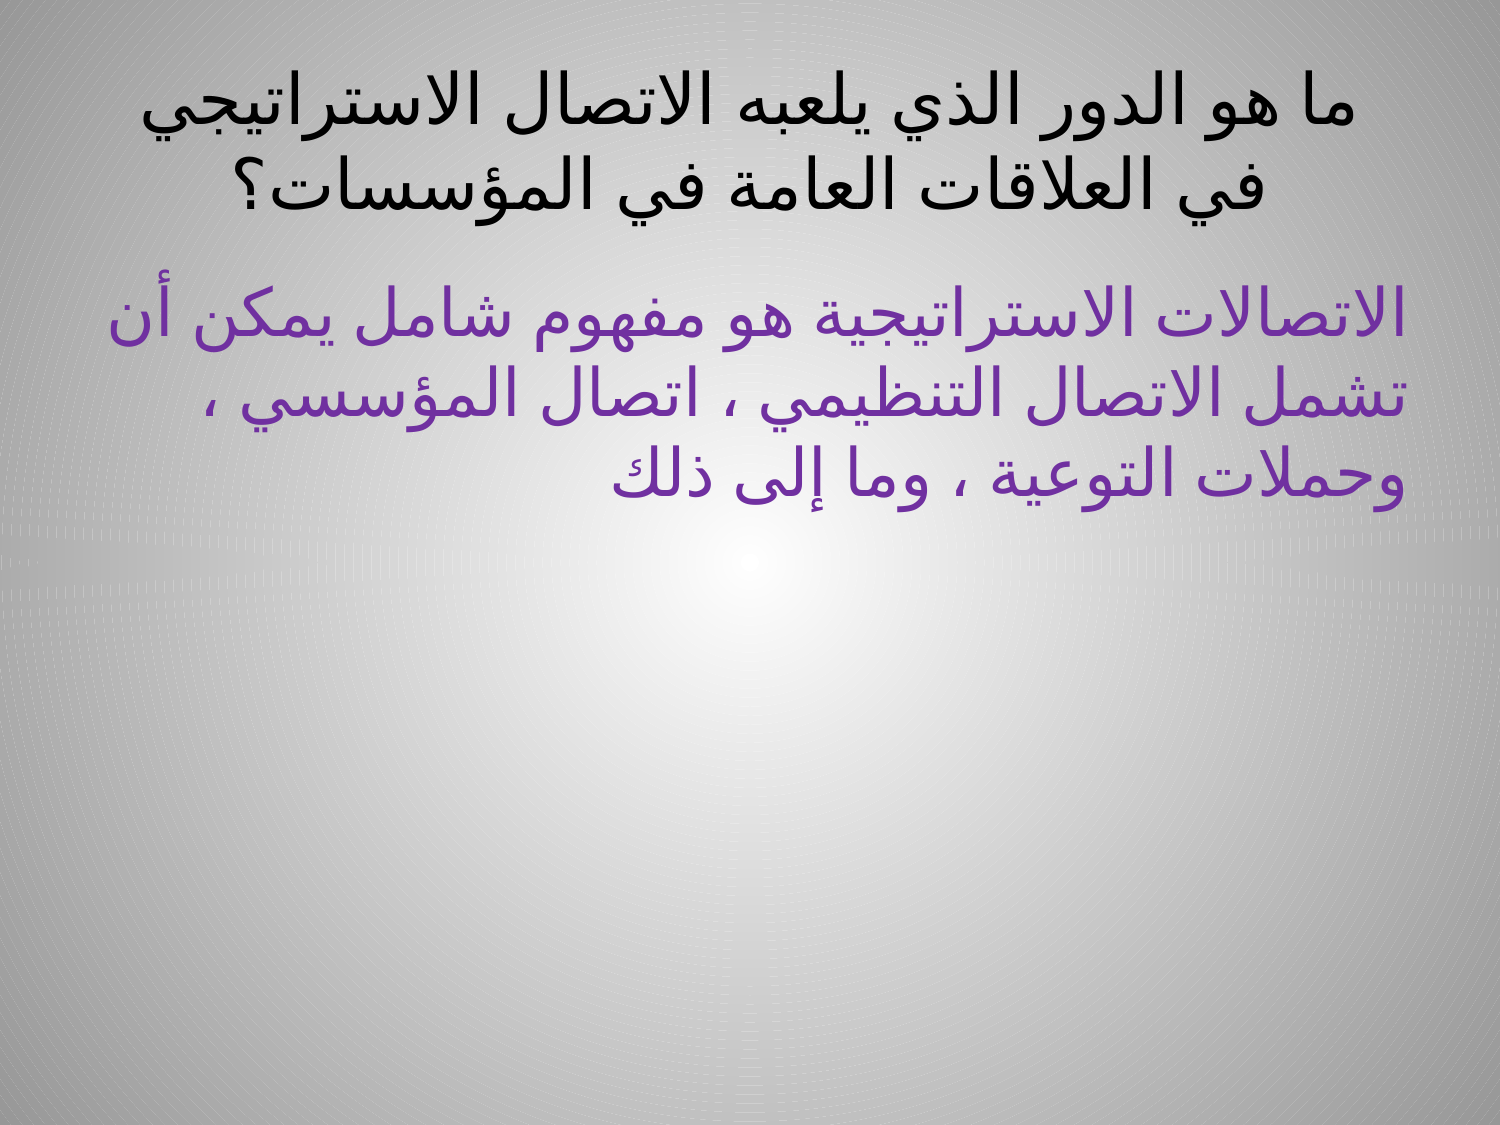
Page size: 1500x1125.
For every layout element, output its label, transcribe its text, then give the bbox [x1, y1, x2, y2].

title ما هو الدور الذي يلعبه الاتصال الاستراتيجي في العلاقات العامة في المؤسسات؟ [75, 45, 1425, 233]
list الاتصالات الاستراتيجية هو مفهوم شامل يمكن أن تشمل الاتصال التنظيمي ، اتصال المؤسسي ، وحملات التوعية ، وما إلى ذلك [75, 262, 1425, 1005]
